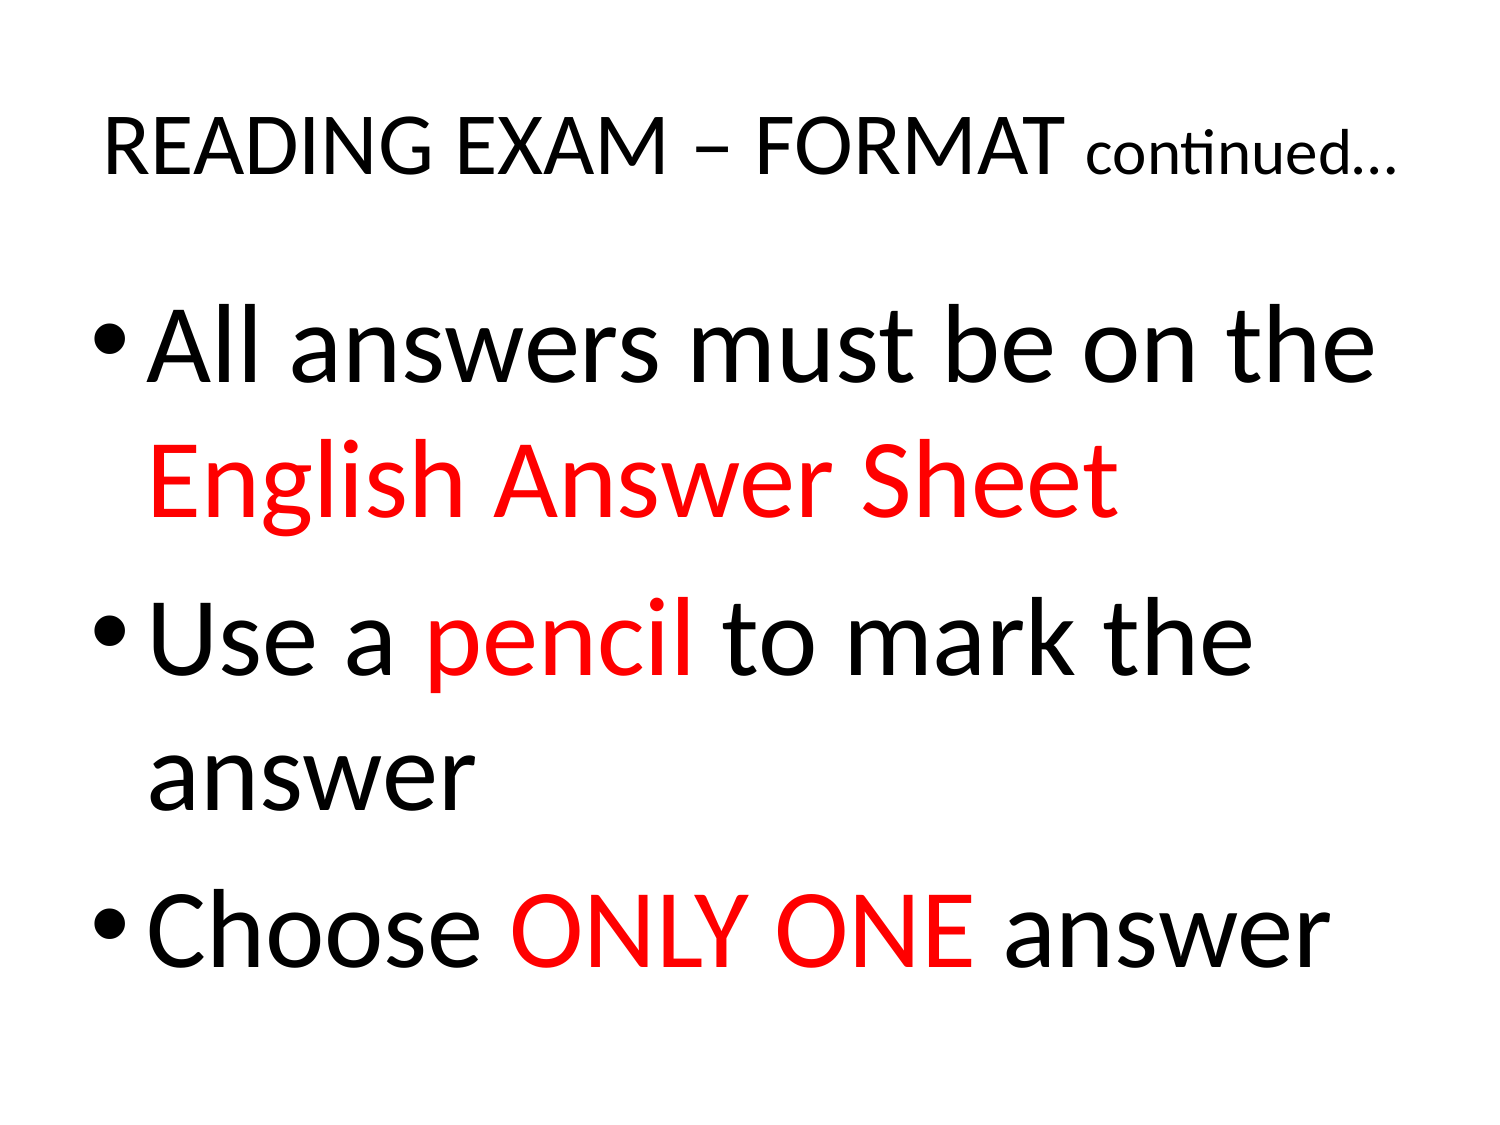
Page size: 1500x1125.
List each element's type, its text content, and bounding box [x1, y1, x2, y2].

title READING EXAM – FORMAT continued… [75, 45, 1425, 233]
list All answers must be on the English Answer Sheet Use a pencil to mark the answer Choose ONLY ONE answer [75, 262, 1425, 1005]
